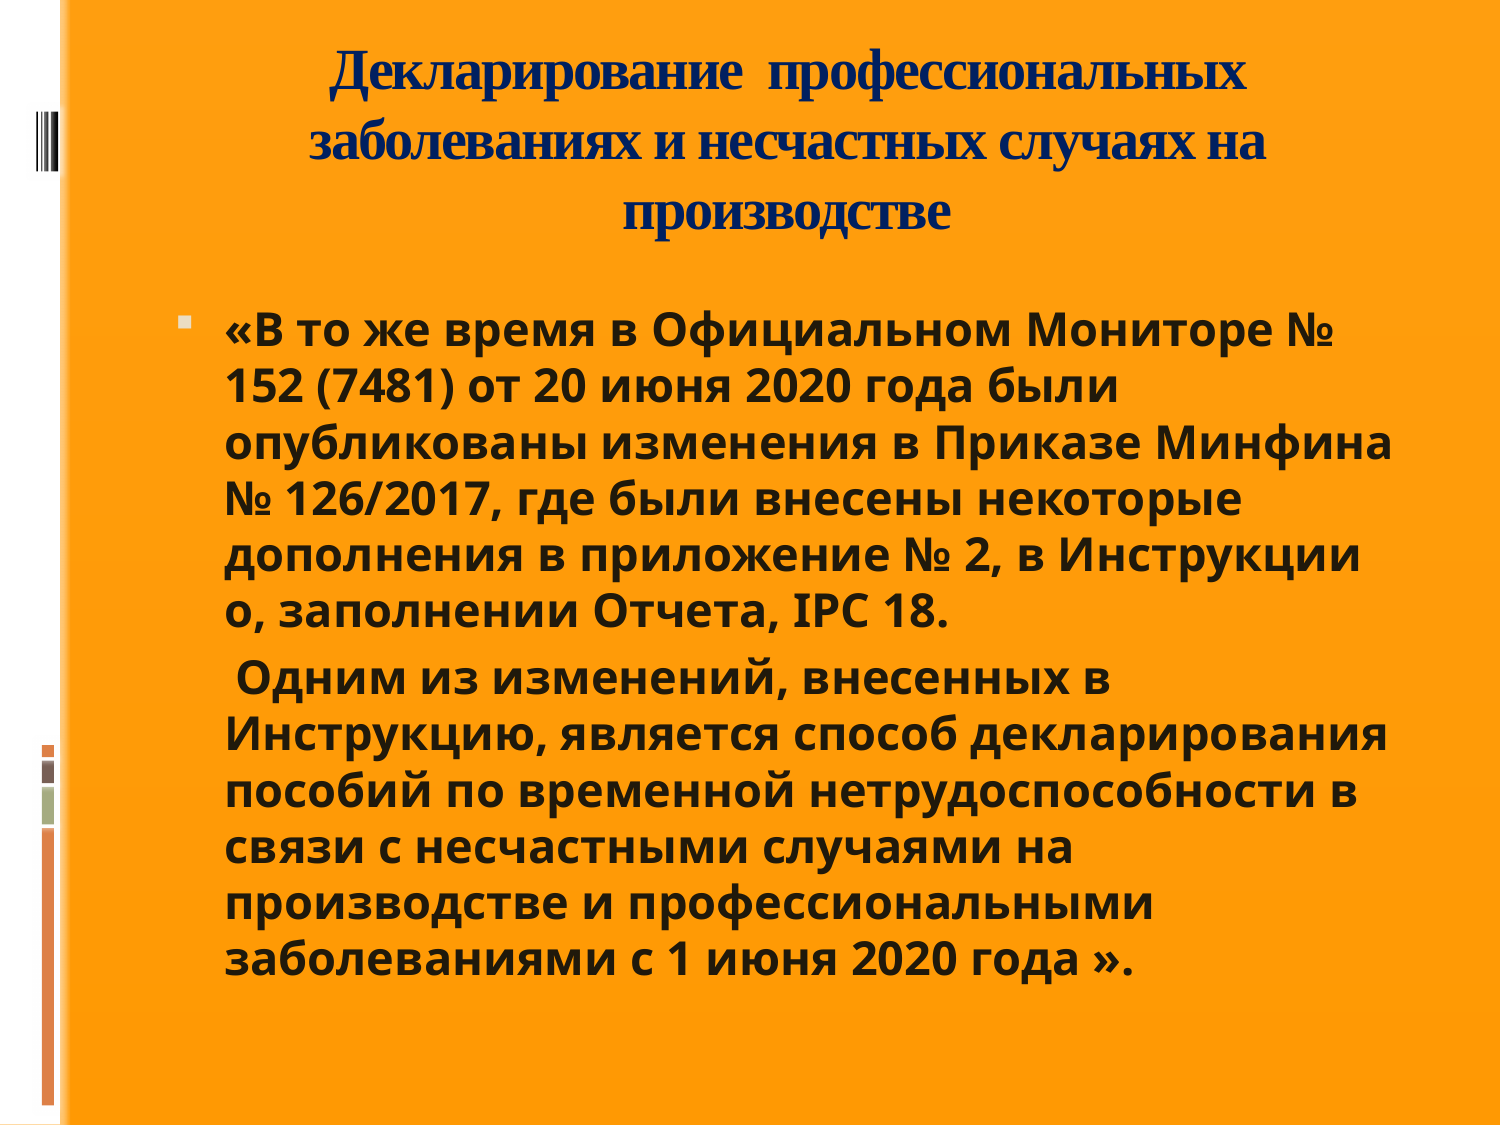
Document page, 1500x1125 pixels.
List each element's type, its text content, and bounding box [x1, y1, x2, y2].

list «В то же время в Официальном Мониторе № 152 (7481) от 20 июня 2020 года были опубликованы изменения в Приказе Минфина № 126/2017, где были внесены некоторые дополнения в приложение № 2, в Инструкции о, заполнении Отчета, IPC 18. Одним из изменений, внесенных в Инструкцию, является способ декларирования пособий по временной нетрудоспособности в связи с несчастными случаями на производстве и профессиональными заболеваниями с 1 июня 2020 года ». [150, 292, 1425, 1043]
title Декларирование профессиональных заболеваниях и несчастных случаях на производстве [150, 23, 1425, 234]
